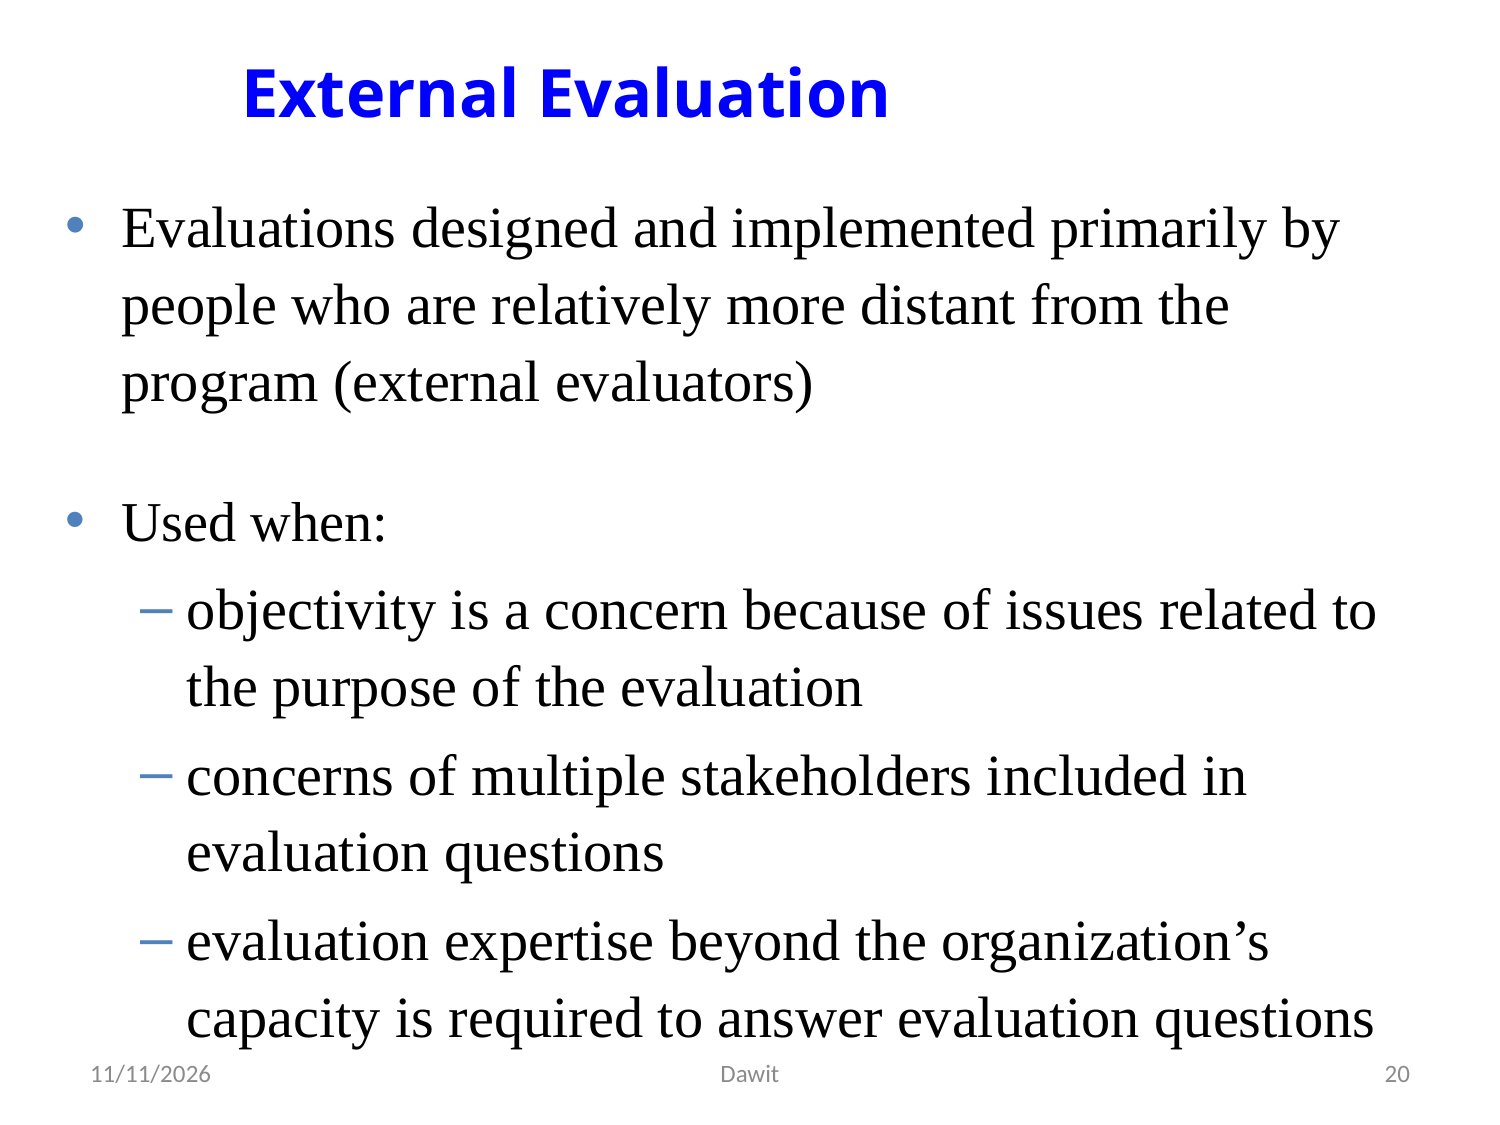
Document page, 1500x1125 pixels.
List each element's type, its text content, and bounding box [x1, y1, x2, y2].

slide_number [75, 1042, 425, 1103]
slide_number 20 [1074, 1042, 1425, 1103]
list Evaluations designed and implemented primarily by people who are relatively more distant from the program (external evaluators) Used when: objectivity is a concern because of issues related to the purpose of the evaluation concerns of multiple stakeholders included in evaluation questions evaluation expertise beyond the organization’s capacity is required to answer evaluation questions [50, 174, 1400, 1103]
title External Evaluation [75, 45, 1075, 138]
footer Dawit [512, 1042, 988, 1103]
